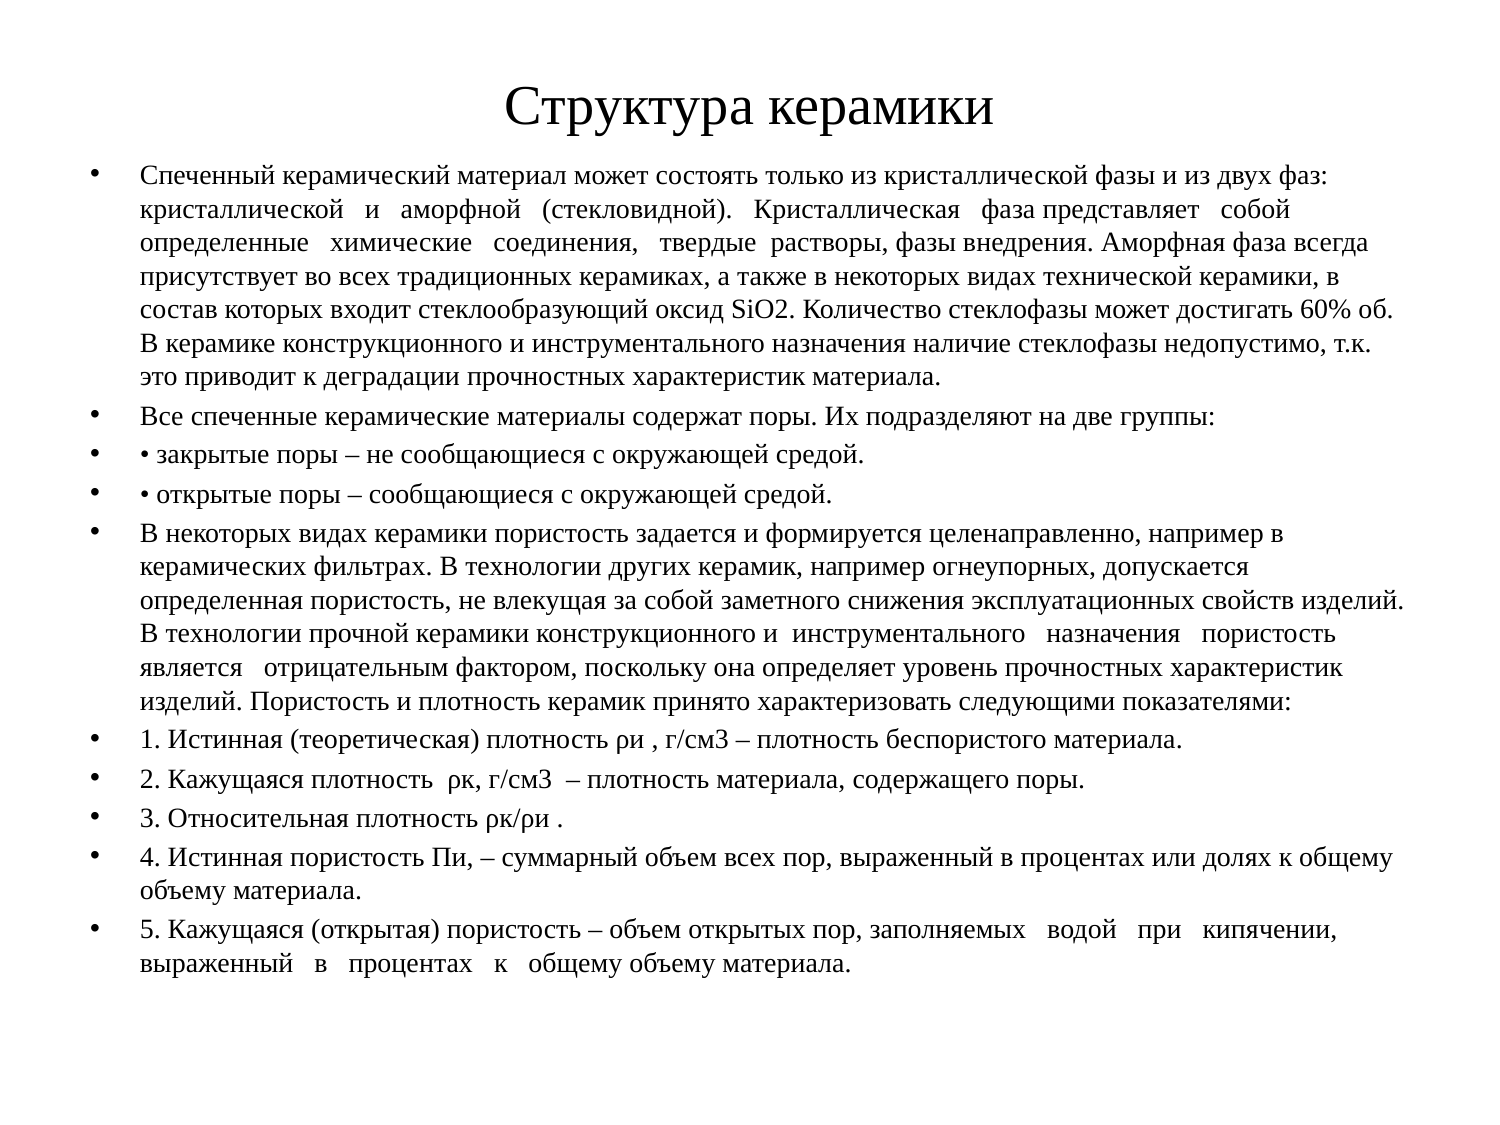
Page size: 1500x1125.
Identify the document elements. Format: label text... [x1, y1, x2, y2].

title Структура керамики [75, 54, 1425, 149]
list Спеченный керамический материал может состоять только из кристаллической фазы и из двух фаз: кристаллической и аморфной (стекловидной). Кристаллическая фаза представляет собой определенные химические соединения, твердые растворы, фазы внедрения. Аморфная фаза всегда присутствует во всех традиционных керамиках, а также в некоторых видах технической керамики, в состав которых входит стеклообразующий оксид SiO2. Количество стеклофазы может достигать 60% об. В керамике конструкционного и инструментального назначения наличие стеклофазы недопустимо, т.к. это приводит к деградации прочностных характеристик материала. Все спеченные керамические материалы содержат поры. Их подразделяют на две группы: • закрытые поры – не сообщающиеся с окружающей средой. • открытые поры – сообщающиеся с окружающей средой. В некоторых видах керамики пористость задается и формируется целенаправленно, например в керамических фильтрах. В технологии других керамик, например огнеупорных, допускается определенная пористость, не влекущая за собой заметного снижения эксплуатационных свойств изделий. В технологии прочной керамики конструкционного и инструментального назначения пористость является отрицательным фактором, поскольку она определяет уровень прочностных характеристик изделий. Пористость и плотность керамик принято характеризовать следующими показателями: 1. Истинная (теоретическая) плотность ρи , г/см3 – плотность беспористого материала. 2. Кажущаяся плотность ρк, г/см3 – плотность материала, содержащего поры. 3. Относительная плотность ρк/ρи . 4. Истинная пористость Пи, – суммарный объем всех пор, выраженный в процентах или долях к общему объему материала. 5. Кажущаяся (открытая) пористость – объем открытых пор, заполняемых водой при кипячении, выраженный в процентах к общему объему материала. [75, 149, 1425, 1005]
